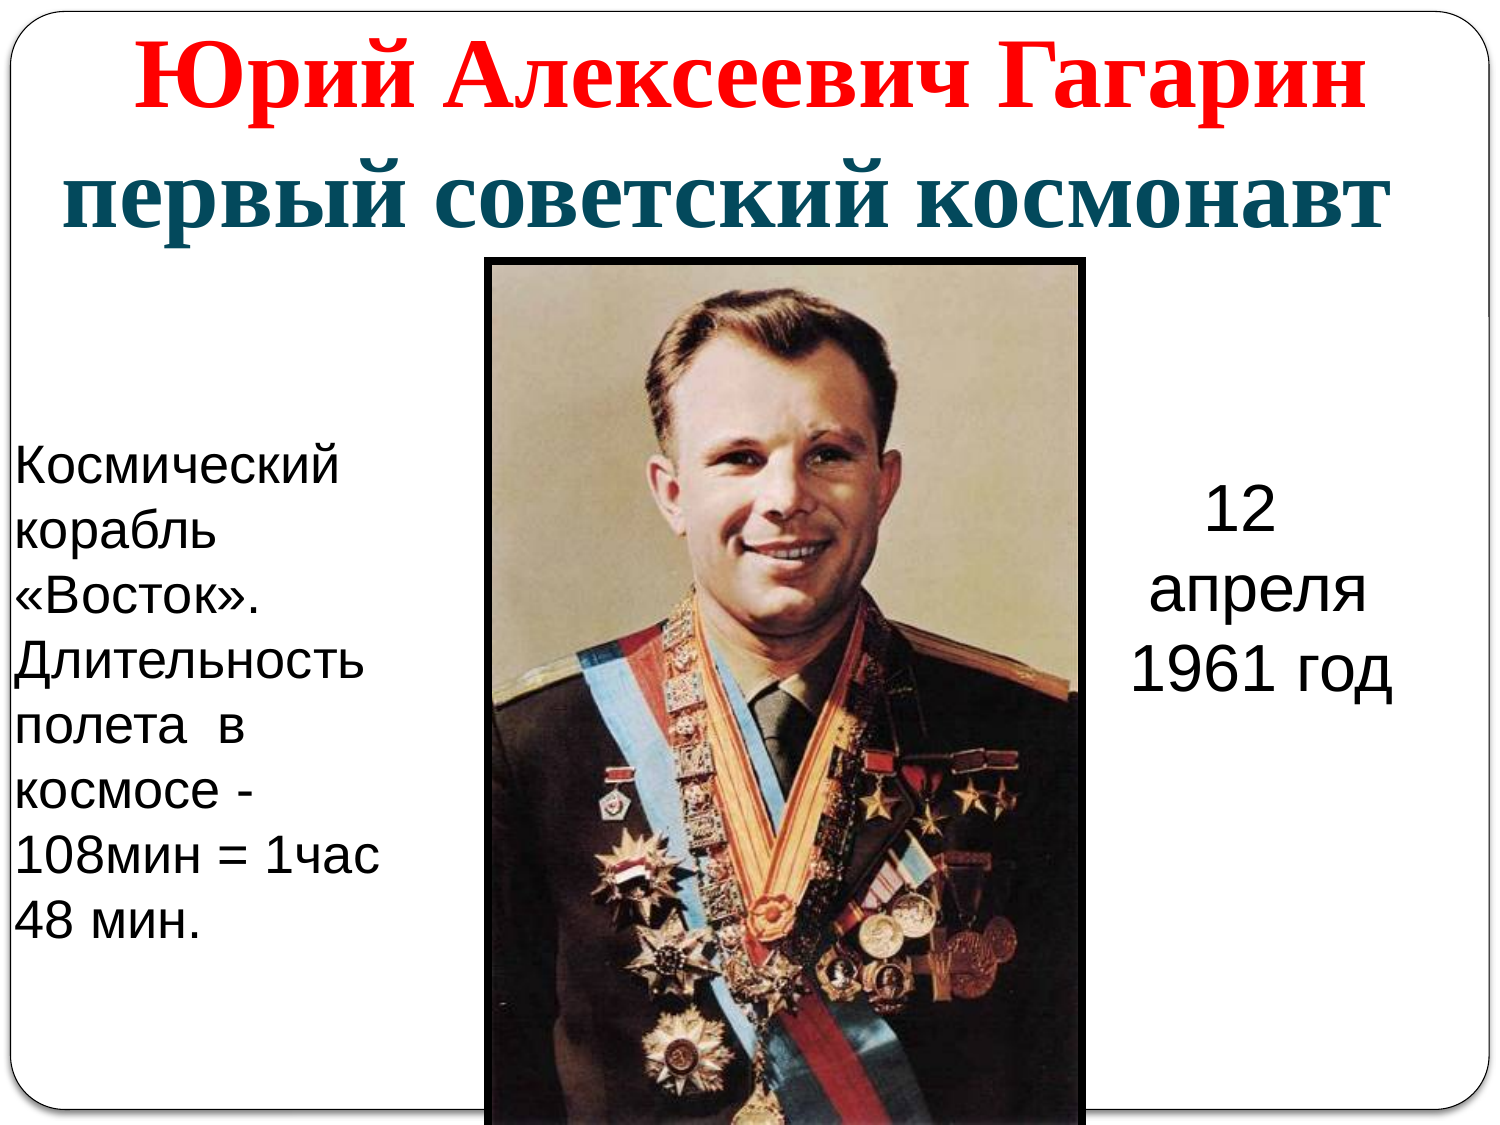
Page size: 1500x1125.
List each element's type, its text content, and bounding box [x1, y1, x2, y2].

picture [491, 265, 1079, 1125]
text_box 12 апреля 1961 год [1084, 456, 1465, 712]
text_box Космический корабль «Восток». Длительность полета в космосе -108мин = 1час 48 мин. [0, 421, 446, 957]
text_box Юрий Алексеевич Гагарин первый советский космонавт [0, 0, 1500, 255]
